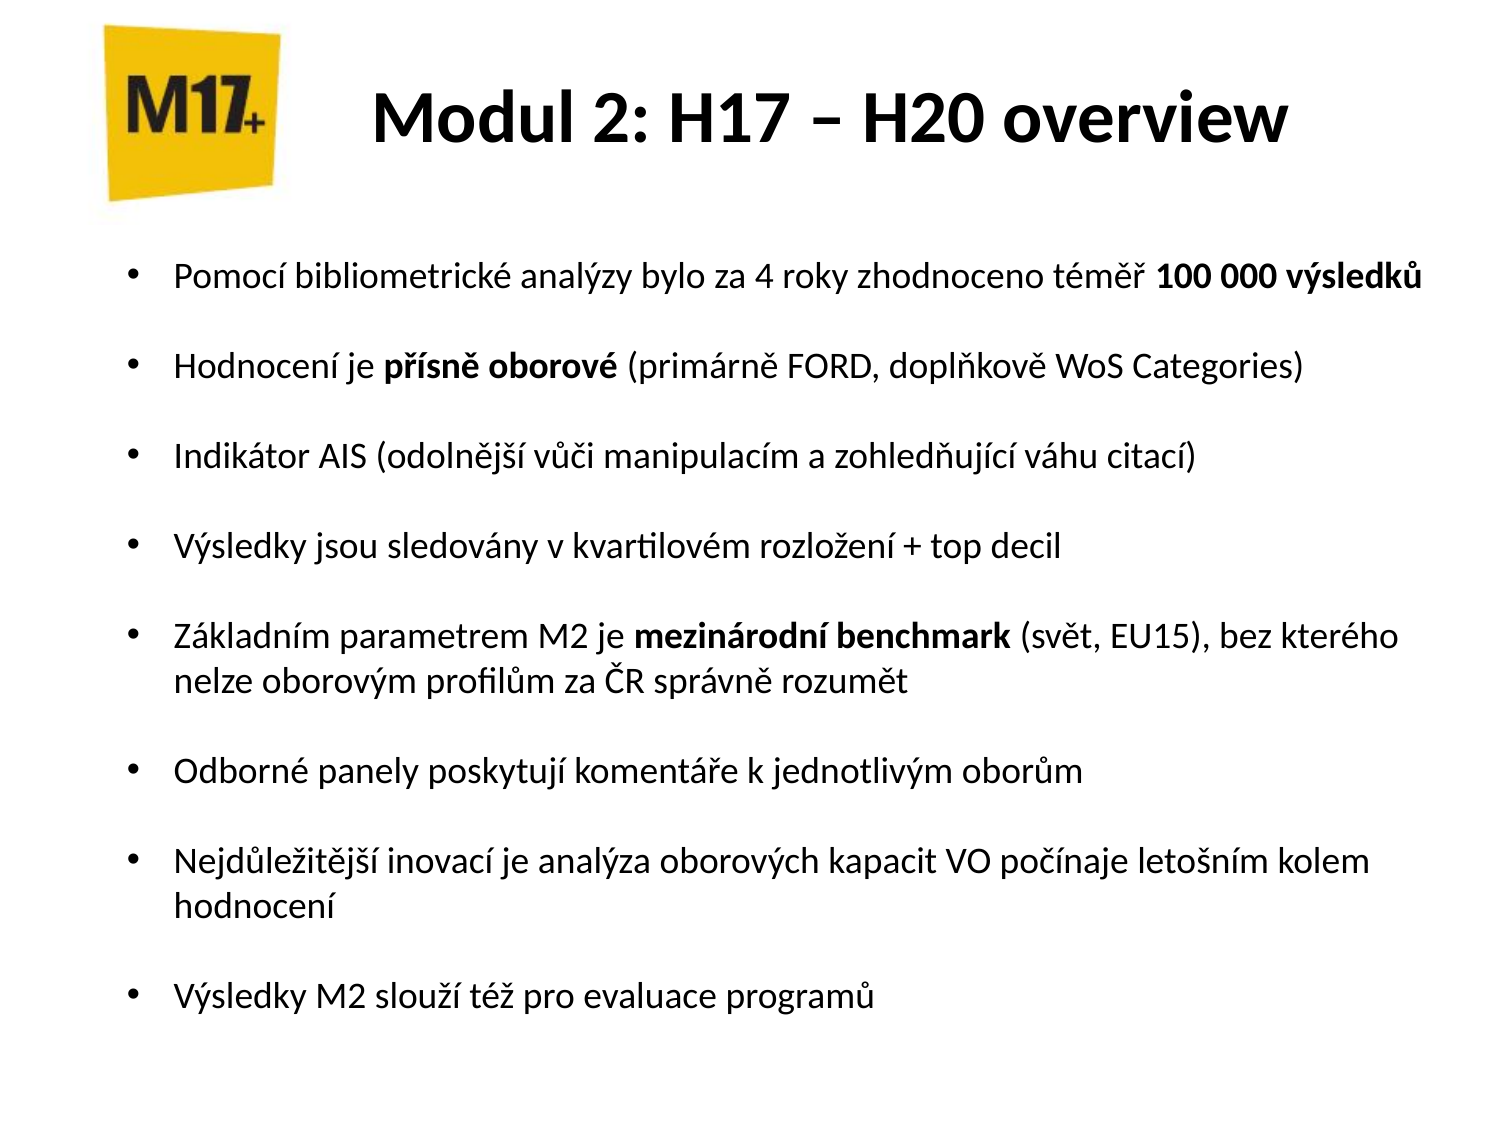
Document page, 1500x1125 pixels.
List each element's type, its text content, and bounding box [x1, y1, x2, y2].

text_box Pomocí bibliometrické analýzy bylo za 4 roky zhodnoceno téměř 100 000 výsledků Hodnocení je přísně oborové (primárně FORD, doplňkově WoS Categories) Indikátor AIS (odolnější vůči manipulacím a zohledňující váhu citací) Výsledky jsou sledovány v kvartilovém rozložení + top decil Základním parametrem M2 je mezinárodní benchmark (svět, EU15), bez kterého nelze oborovým profilům za ČR správně rozumět Odborné panely poskytují komentáře k jednotlivým oborům Nejdůležitější inovací je analýza oborových kapacit VO počínaje letošním kolem hodnocení Výsledky M2 slouží též pro evaluace programů [112, 243, 1447, 1069]
title Modul 2: H17 – H20 overview [318, 48, 1425, 177]
picture [64, 0, 312, 226]
